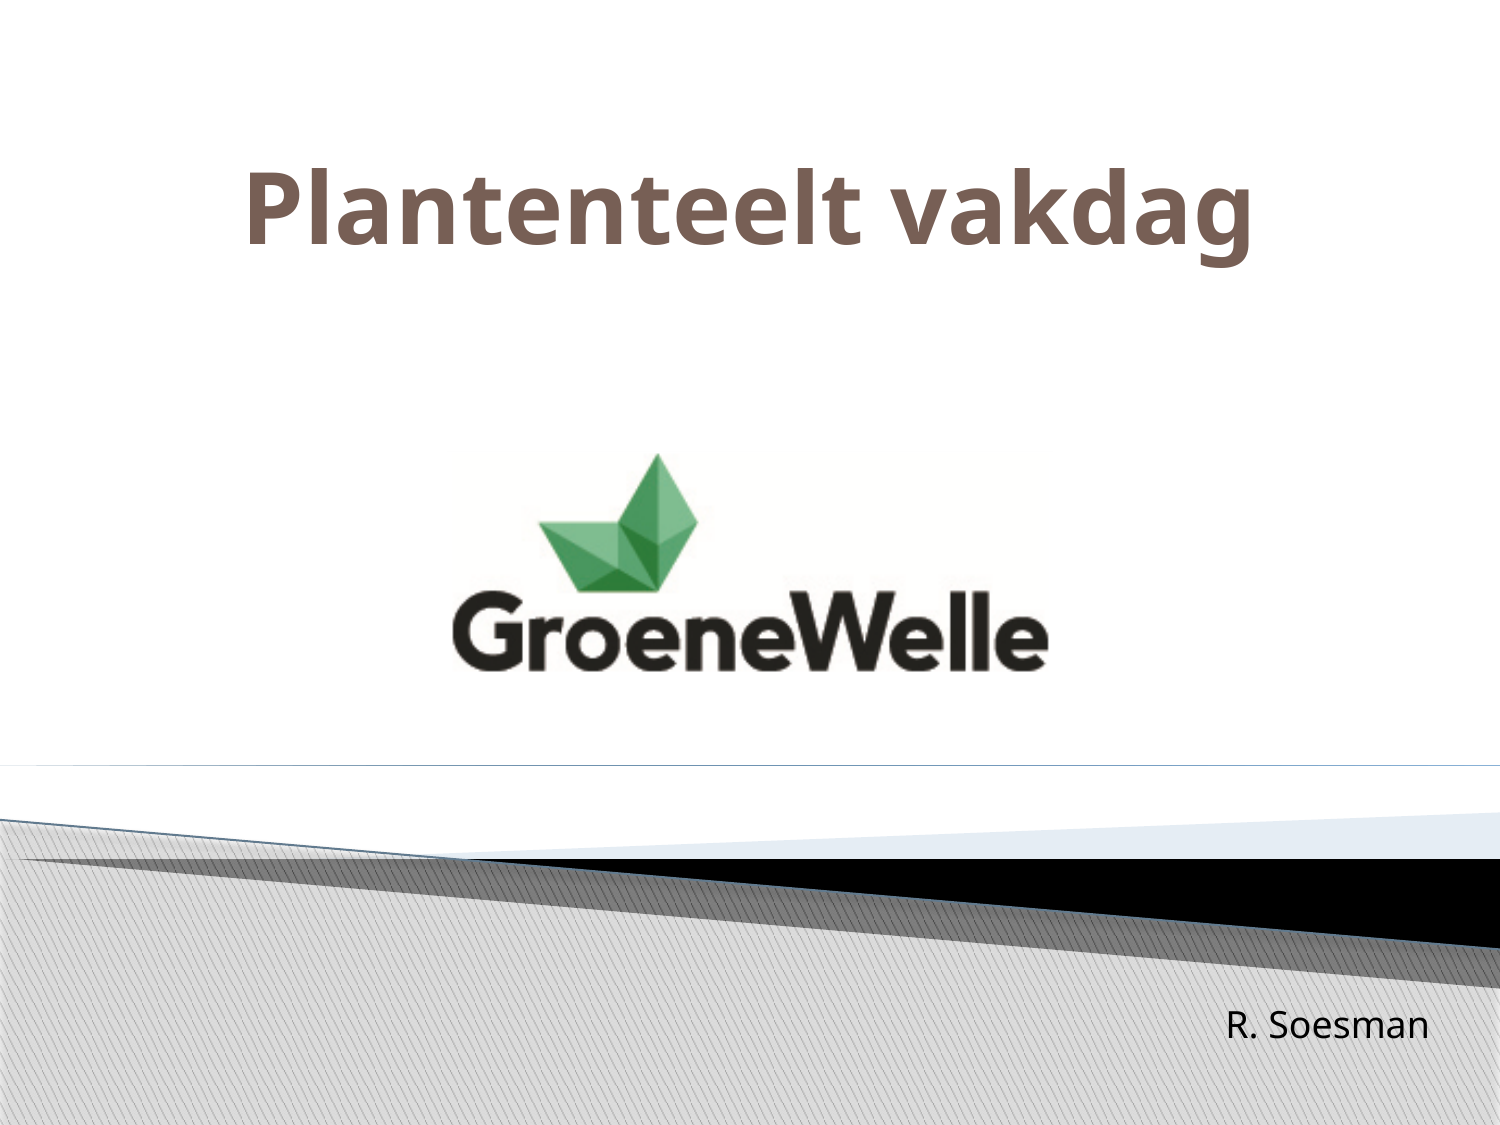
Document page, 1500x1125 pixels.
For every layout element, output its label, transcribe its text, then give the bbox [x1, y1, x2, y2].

text_box R. Soesman [1210, 993, 1500, 1054]
title Plantenteelt vakdag [112, 30, 1388, 273]
picture [447, 450, 1053, 675]
picture [5, 859, 1500, 989]
